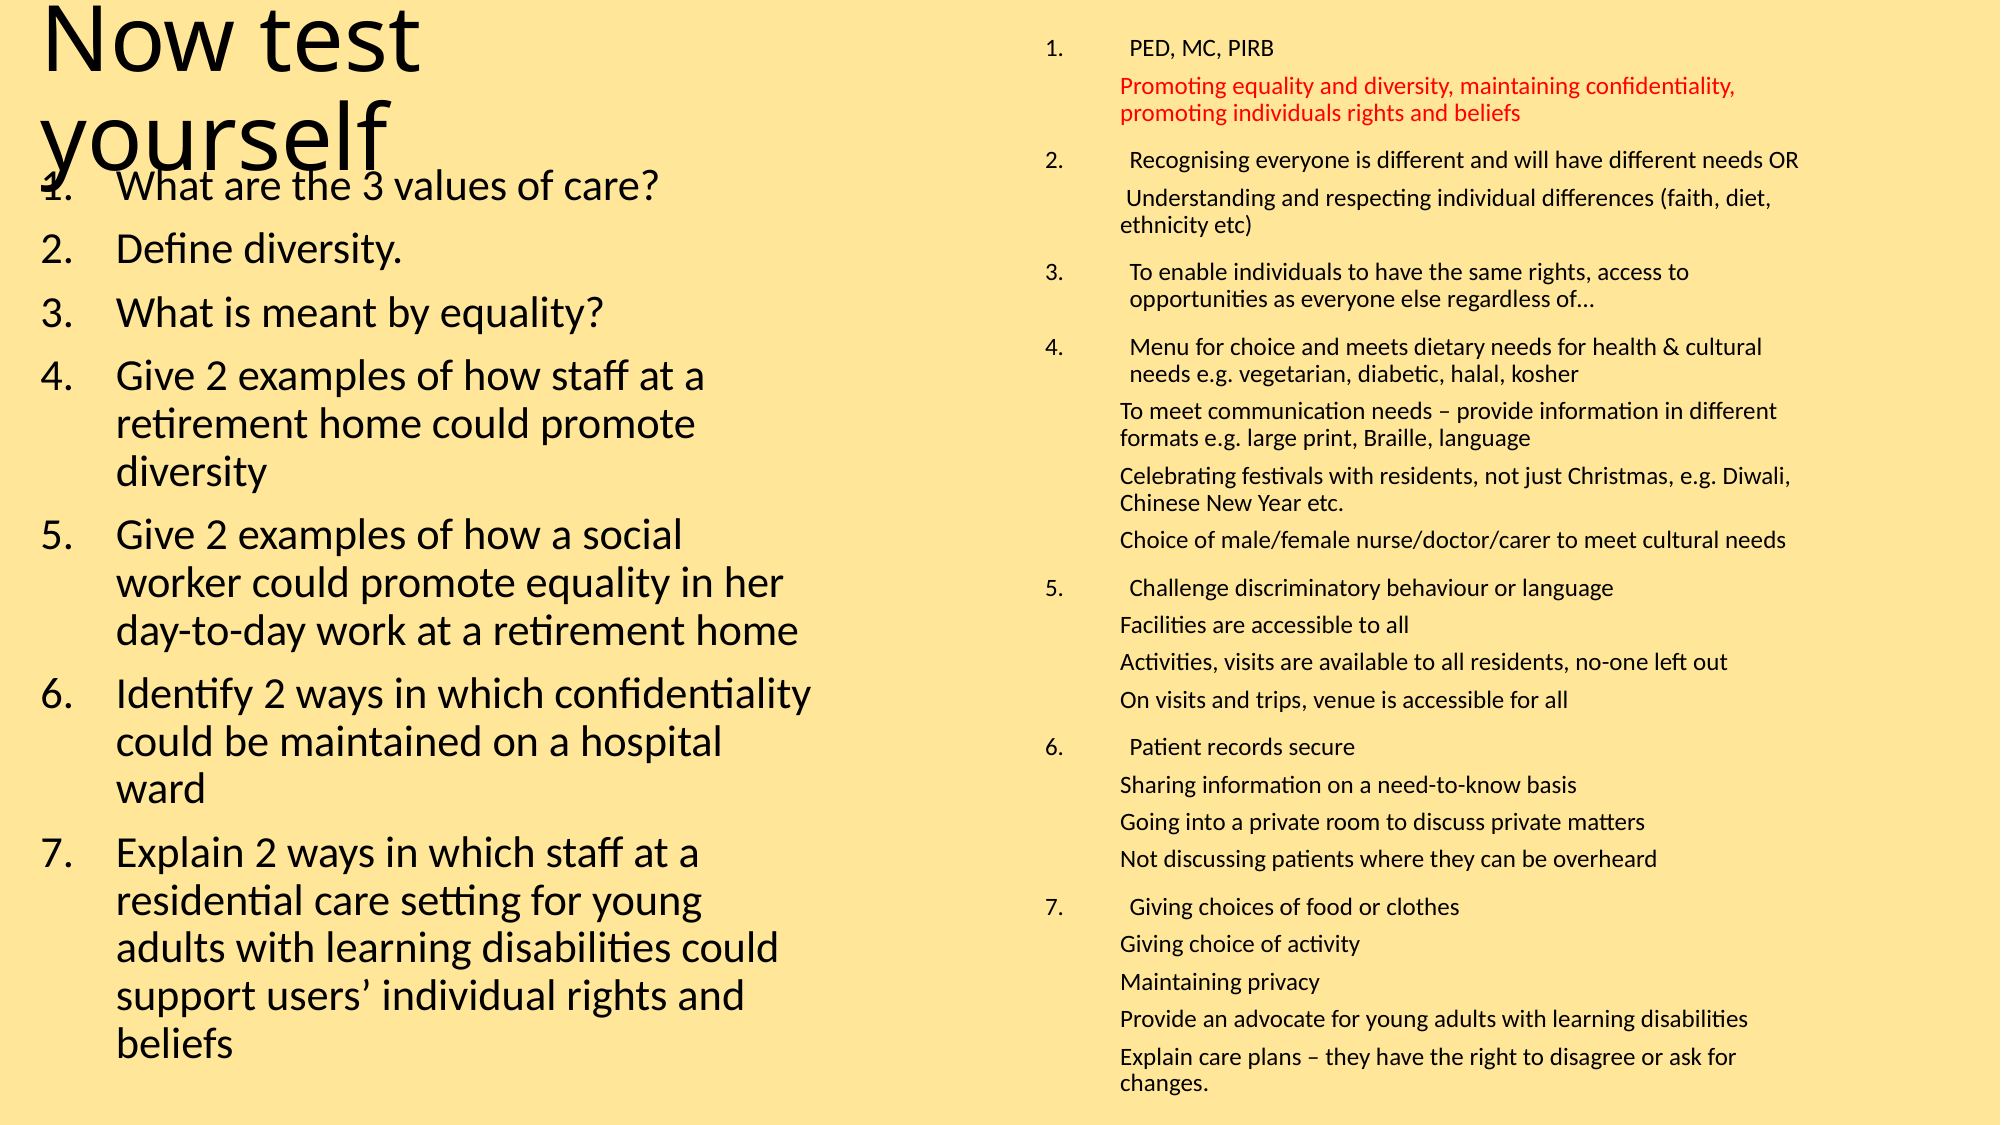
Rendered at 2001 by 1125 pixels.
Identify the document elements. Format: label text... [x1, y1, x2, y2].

list What are the 3 values of care? Define diversity. What is meant by equality? Give 2 examples of how staff at a retirement home could promote diversity Give 2 examples of how a social worker could promote equality in her day-to-day work at a retirement home Identify 2 ways in which confidentiality could be maintained on a hospital ward Explain 2 ways in which staff at a residential care setting for young adults with learning disabilities could support users’ individual rights and beliefs [25, 154, 832, 1083]
text_box PED, MC, PIRB Promoting equality and diversity, maintaining confidentiality, promoting individuals rights and beliefs Recognising everyone is different and will have different needs OR Understanding and respecting individual differences (faith, diet, ethnicity etc) To enable individuals to have the same rights, access to opportunities as everyone else regardless of… Menu for choice and meets dietary needs for health & cultural needs e.g. vegetarian, diabetic, halal, kosher To meet communication needs – provide information in different formats e.g. large print, Braille, language Celebrating festivals with residents, not just Christmas, e.g. Diwali, Chinese New Year etc. Choice of male/female nurse/doctor/carer to meet cultural needs Challenge discriminatory behaviour or language Facilities are accessible to all Activities, visits are available to all residents, no-one left out On visits and trips, venue is accessible for all Patient records secure Sharing information on a need-to-know basis Going into a private room to discuss private matters Not discussing patients where they can be overheard Giving choices of food or clothes Giving choice of activity Maintaining privacy Provide an advocate for young adults with learning disabilities Explain care plans – they have the right to disagree or ask for changes. [1030, 27, 1837, 1083]
title Now test yourself [25, 27, 718, 154]
